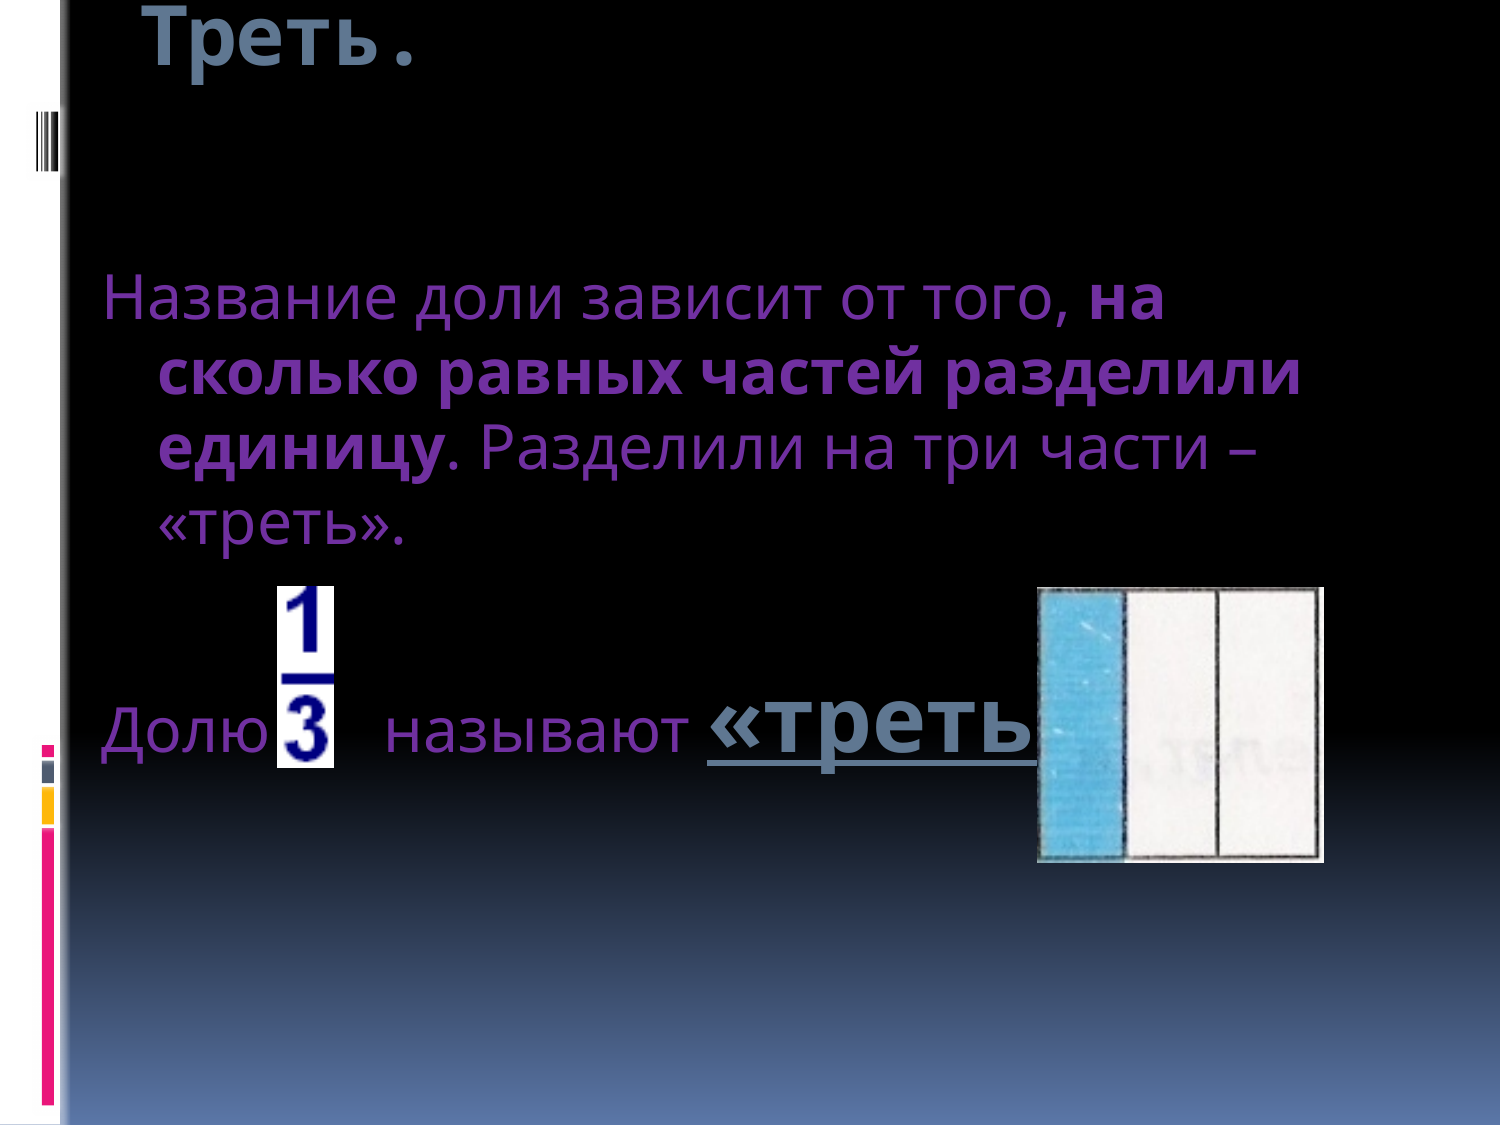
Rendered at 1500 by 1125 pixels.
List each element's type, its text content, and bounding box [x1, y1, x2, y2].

picture [1036, 586, 1324, 863]
picture [276, 585, 334, 768]
list Название доли зависит от того, на сколько равных частей разделили единицу. Разделили на три части – «треть». Долю называют «треть» [75, 249, 1425, 993]
title Треть. [125, 0, 1253, 238]
